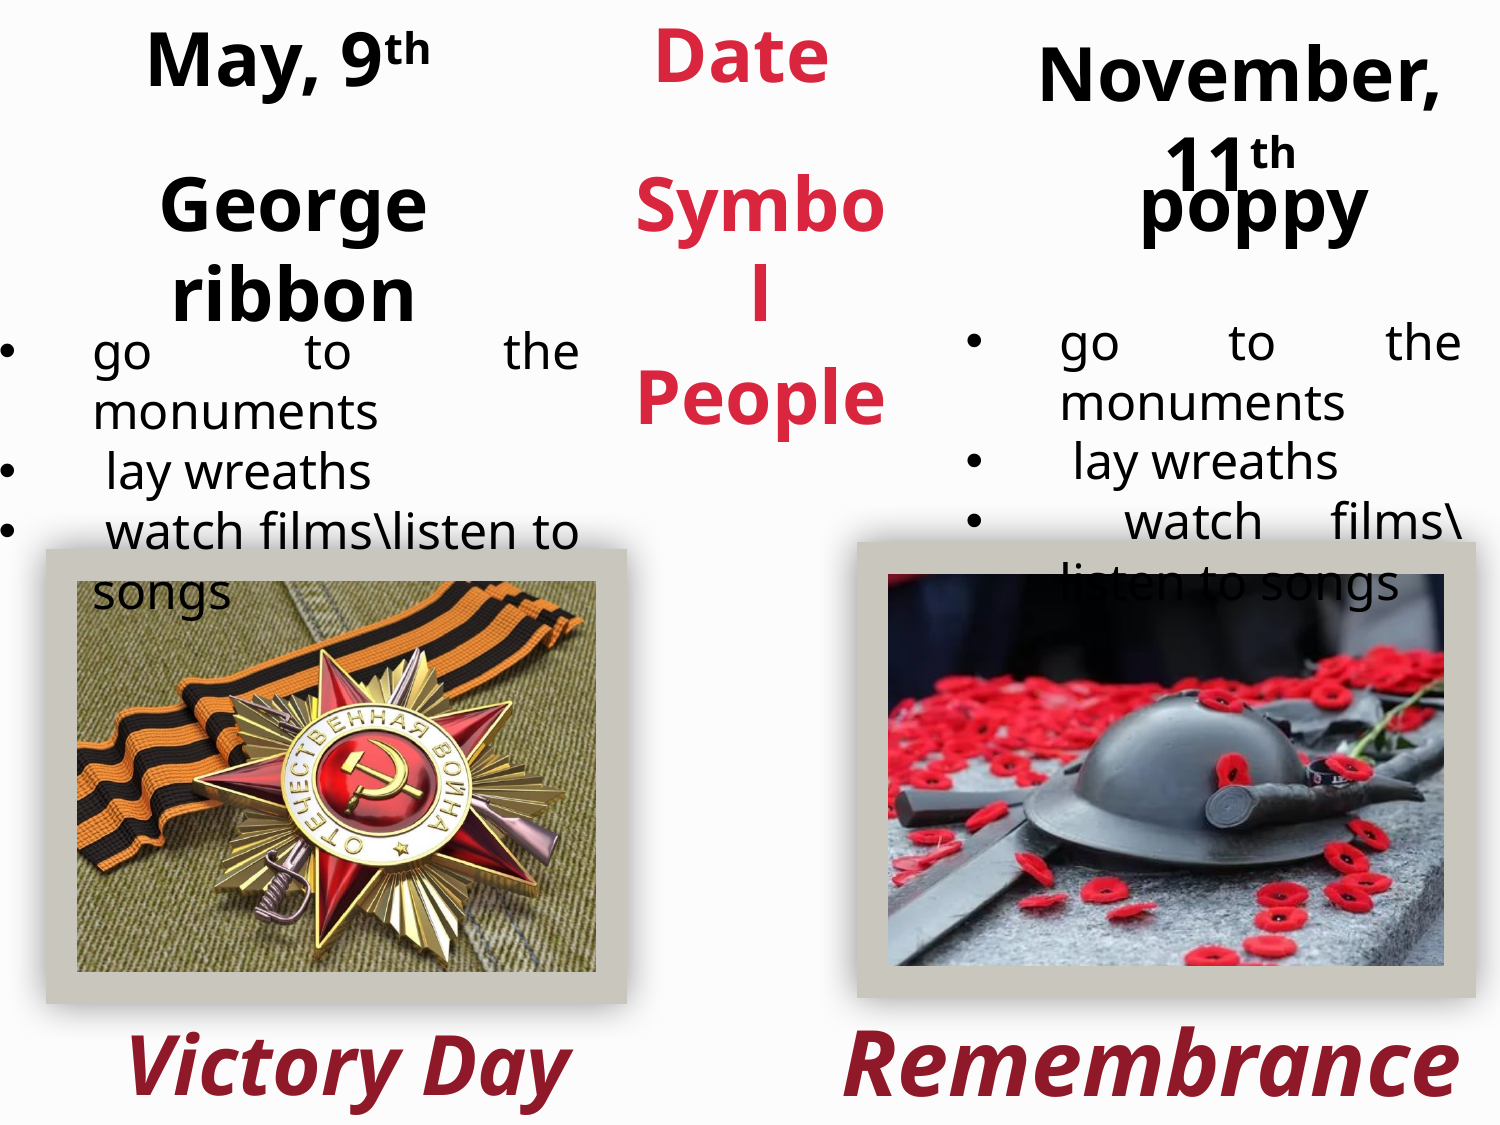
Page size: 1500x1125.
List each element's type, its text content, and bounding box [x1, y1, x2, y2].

picture [77, 580, 596, 973]
text_box Remembrance Day [788, 997, 1492, 1125]
picture [887, 573, 1445, 967]
text_box November, 11th [1009, 19, 1471, 214]
text_box Symbol [614, 148, 907, 342]
text_box People [614, 342, 907, 447]
text_box poppy [1037, 148, 1471, 254]
text_box May, 9th [123, 4, 472, 110]
text_box go to the monuments lay wreaths watch films\listen to songs [0, 312, 596, 628]
text_box Date [595, 0, 888, 105]
text_box go to the monuments lay wreaths watch films\listen to songs [950, 302, 1478, 618]
text_box George ribbon [77, 148, 511, 312]
text_box Victory Day [29, 1011, 644, 1120]
